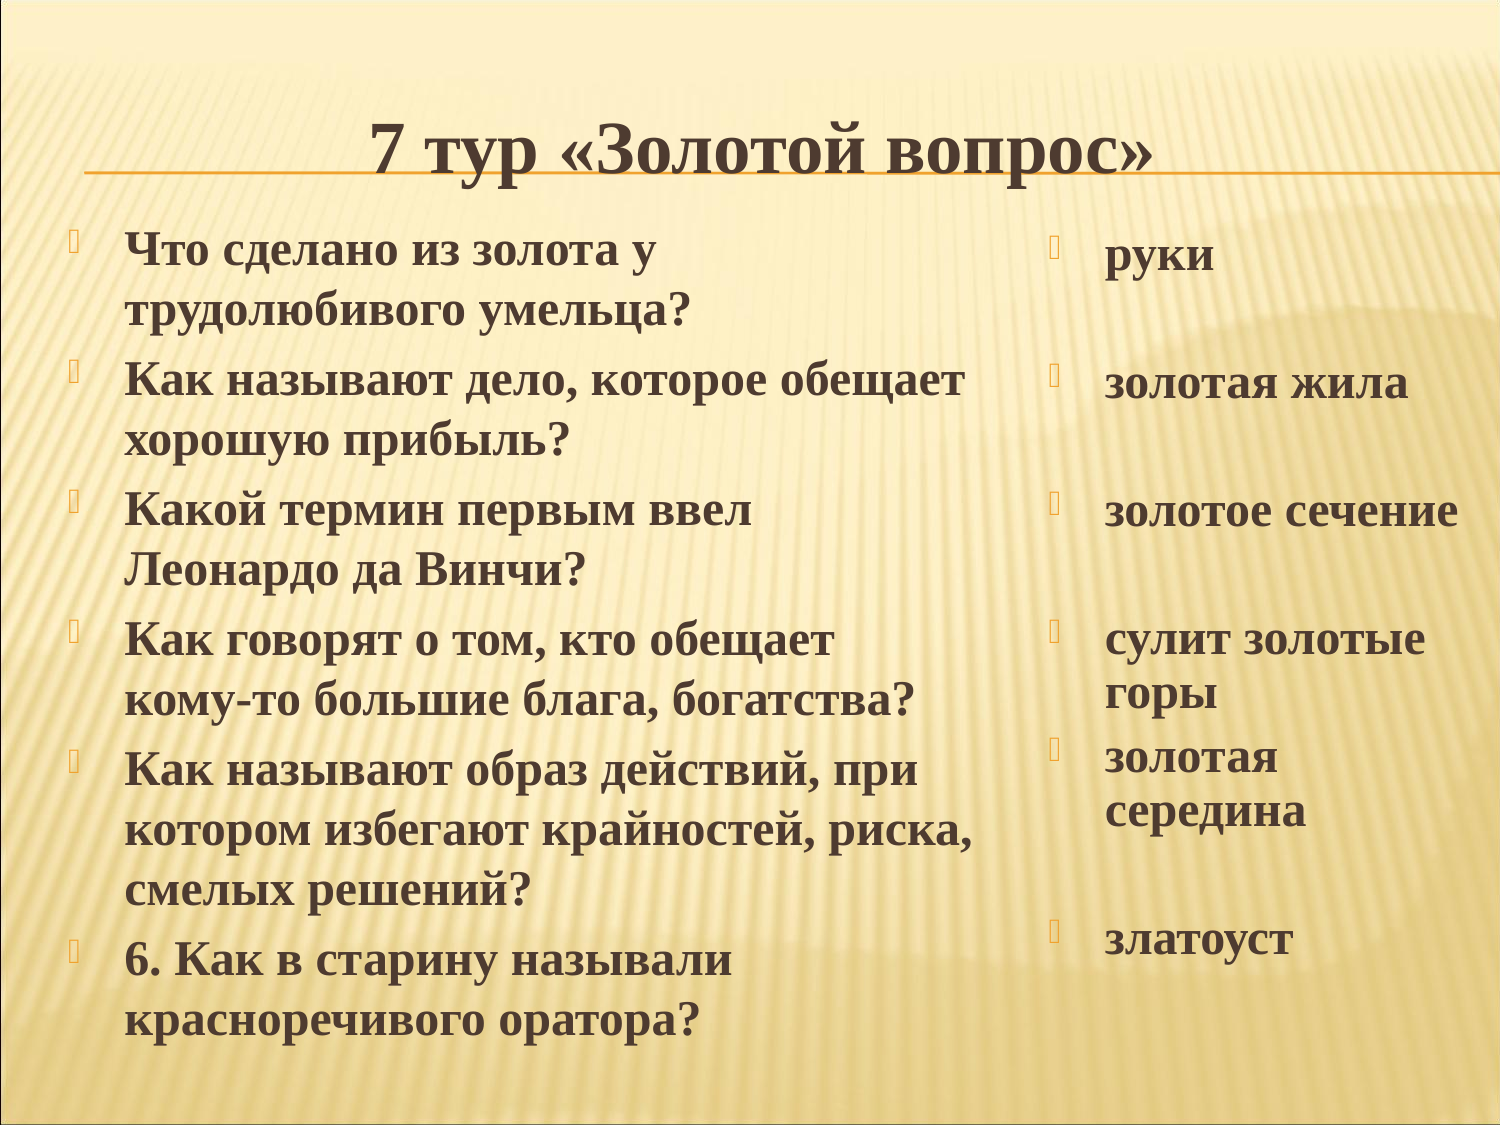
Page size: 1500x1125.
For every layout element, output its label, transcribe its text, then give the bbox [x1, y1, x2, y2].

picture [0, 0, 1500, 1125]
title 7 тур «Золотой вопрос» [50, 75, 1475, 213]
list Что сделано из золота у трудолюбивого умельца? Как называют дело, которое обещает хорошую прибыль? Какой термин первым ввел Леонардо да Винчи? Как говорят о том, кто обещает кому-то большие блага, богатства? Как называют образ действий, при котором избегают крайностей, риска, смелых решений? 6. Как в старину называли красноречивого оратора? [53, 208, 990, 951]
picture [70, 951, 77, 962]
list руки золотая жила золотое сечение сулит золотые горы золотая середина златоуст [1033, 220, 1475, 998]
